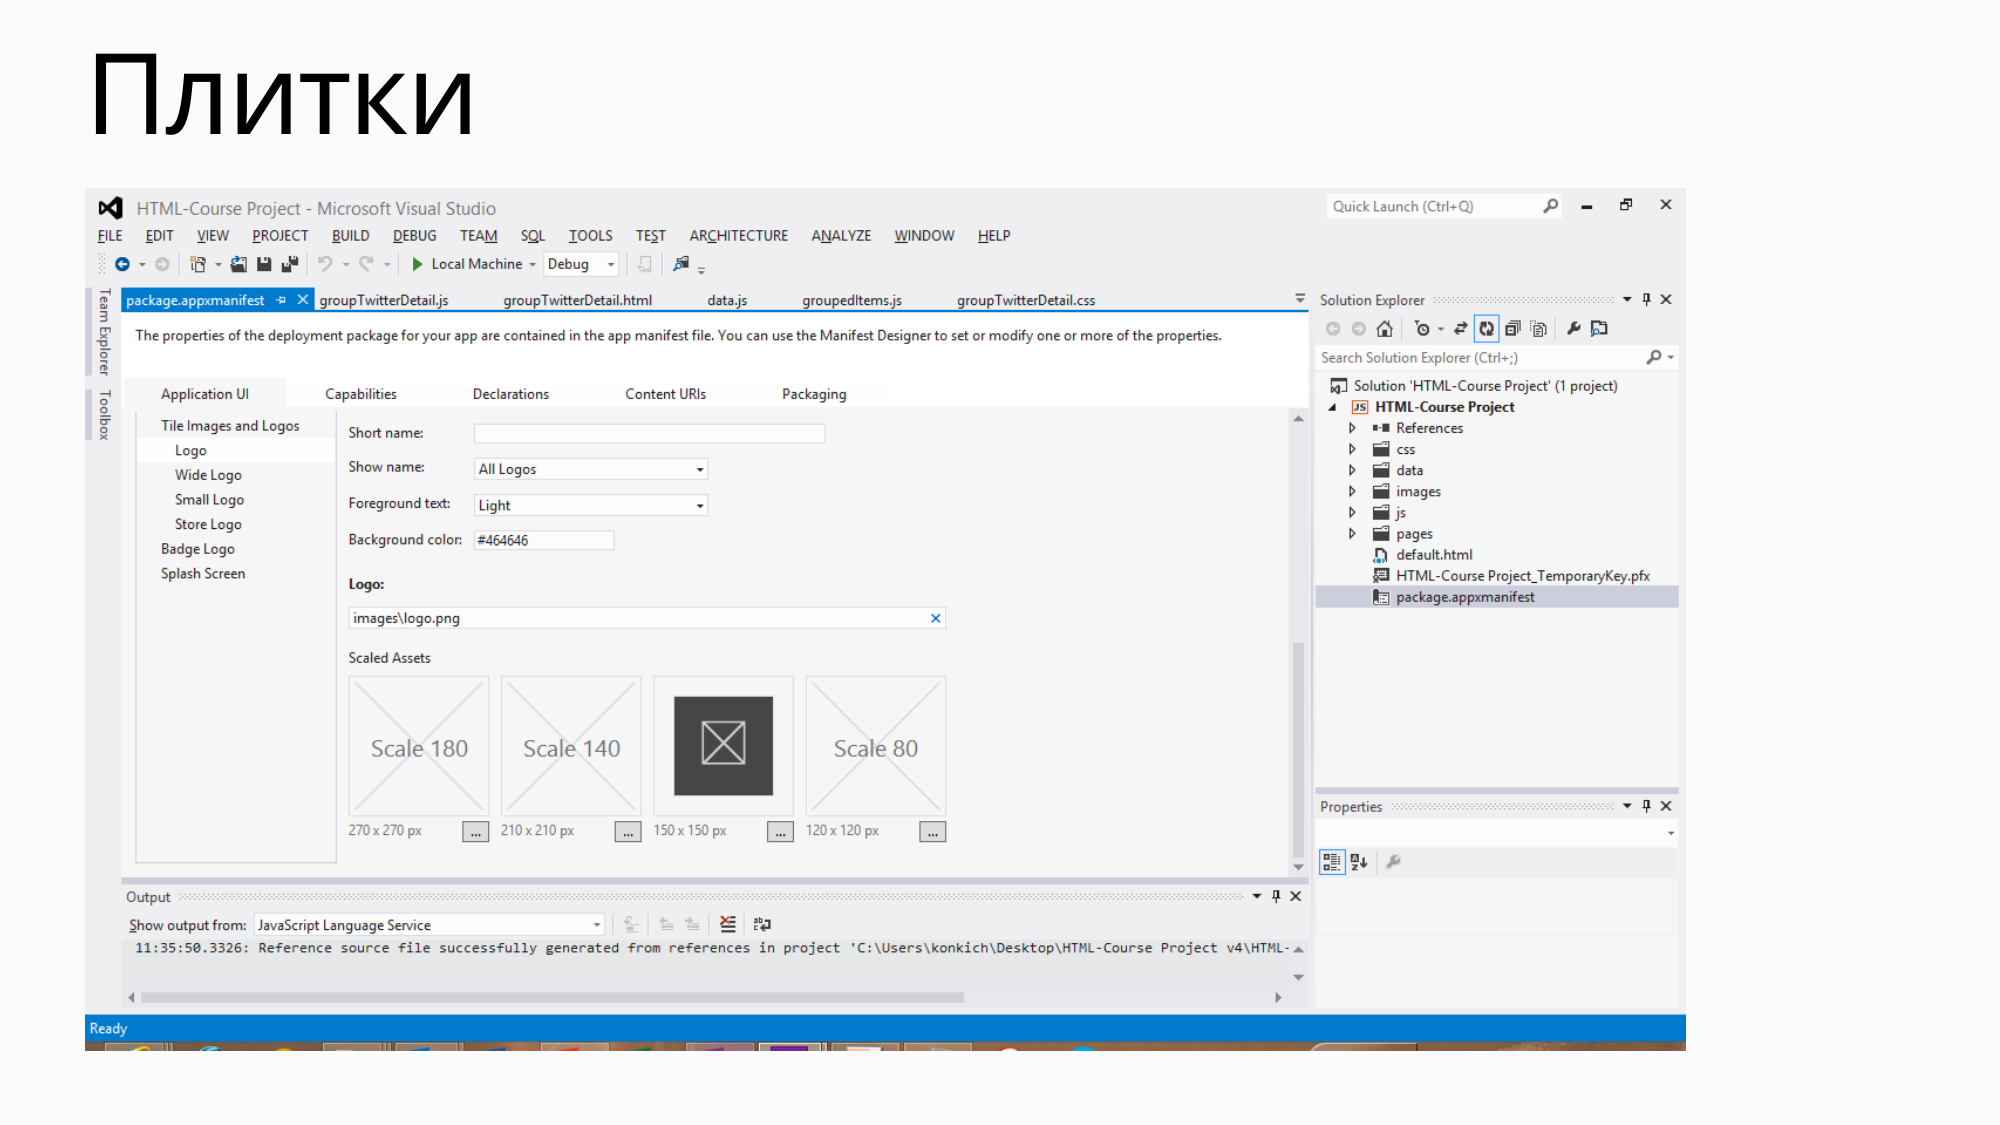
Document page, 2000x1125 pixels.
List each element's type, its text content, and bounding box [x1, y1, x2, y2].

picture [84, 188, 1686, 1052]
title Плитки [85, 37, 1914, 161]
